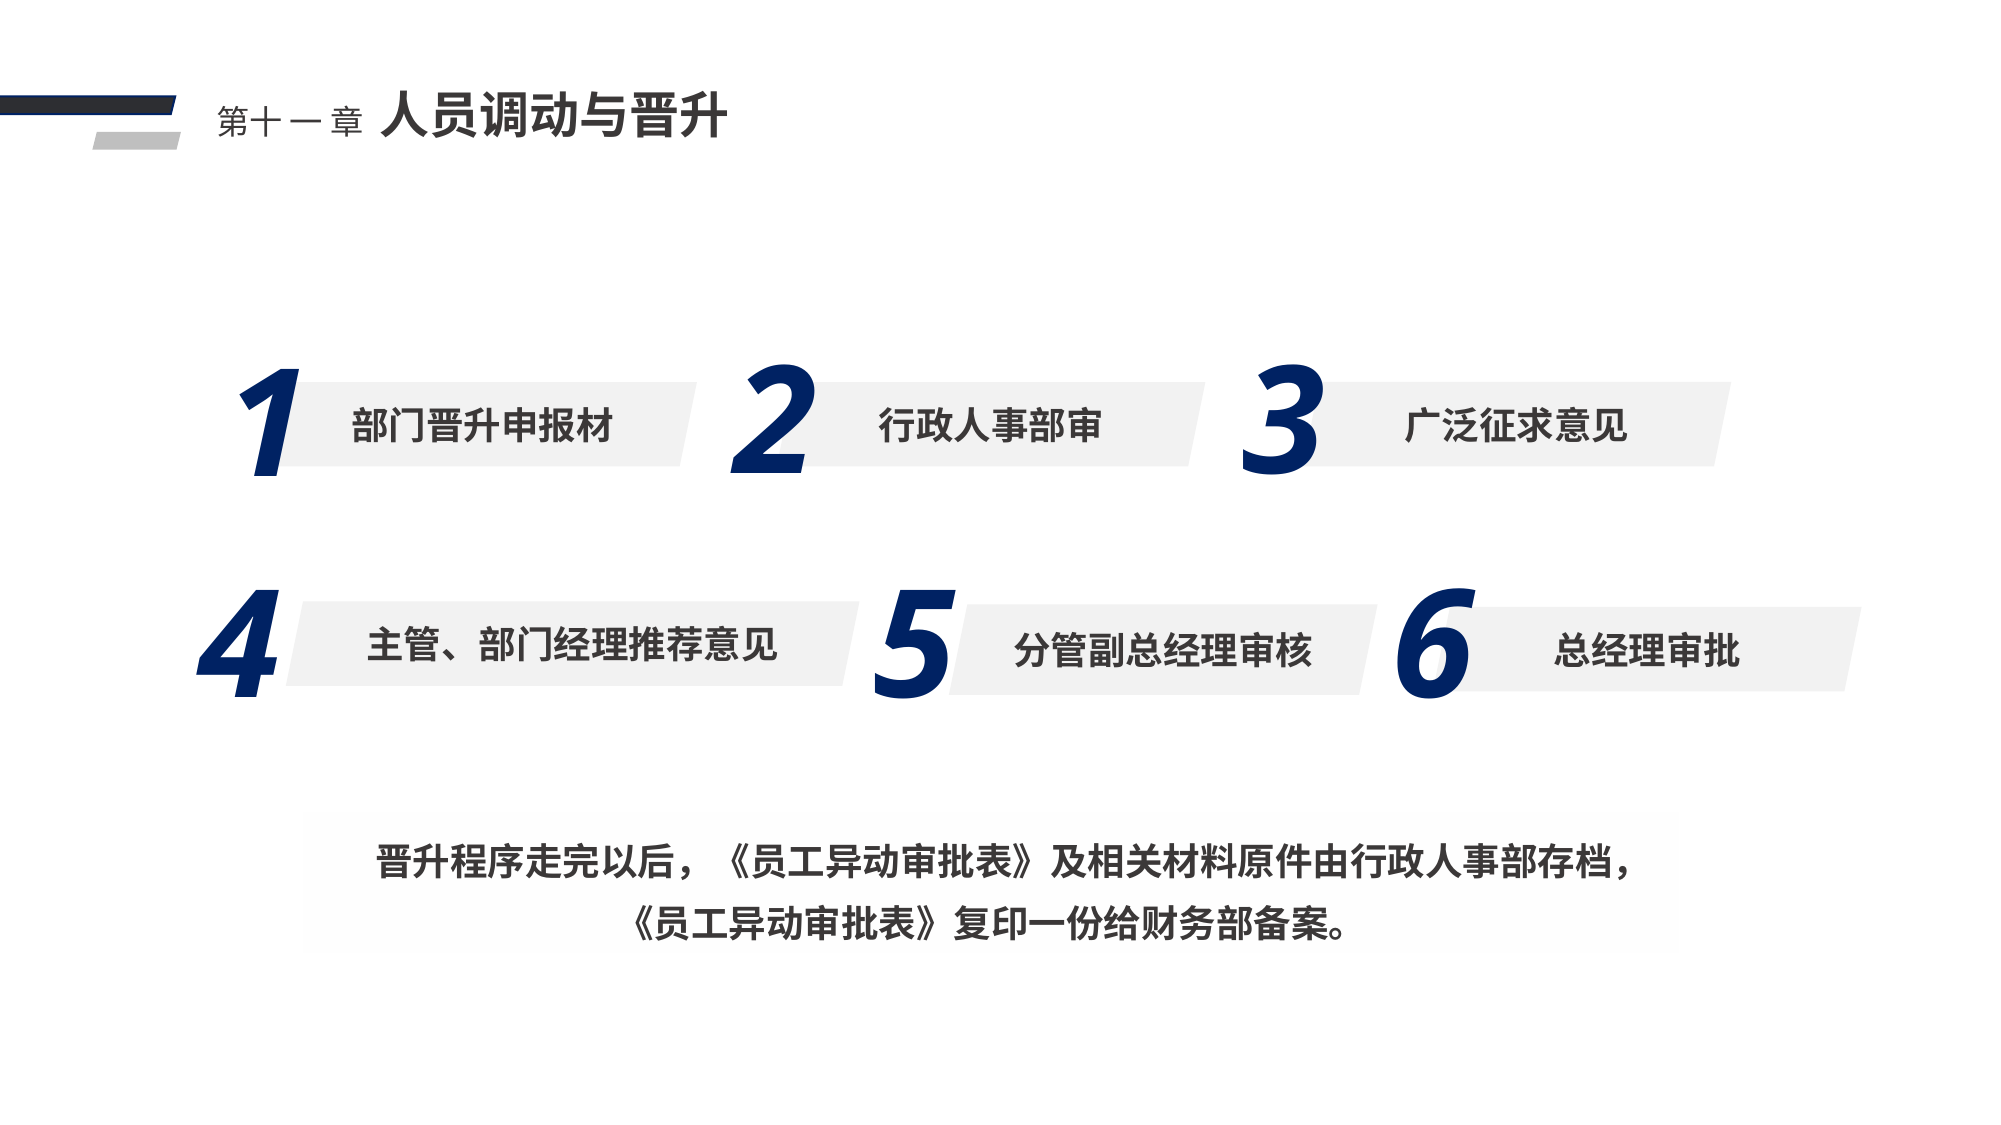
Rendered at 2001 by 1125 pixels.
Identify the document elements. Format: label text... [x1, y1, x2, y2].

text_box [222, 356, 697, 478]
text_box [729, 353, 1206, 475]
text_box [868, 577, 1378, 699]
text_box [0, 96, 181, 150]
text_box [201, 76, 1141, 152]
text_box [1386, 577, 1862, 699]
text_box 晋升程序走完以后，《员工异动审批表》及相关材料原件由行政人事部存档，《员工异动审批表》复印一份给财务部备案。 [303, 812, 1679, 953]
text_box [193, 577, 860, 699]
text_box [1238, 353, 1732, 475]
